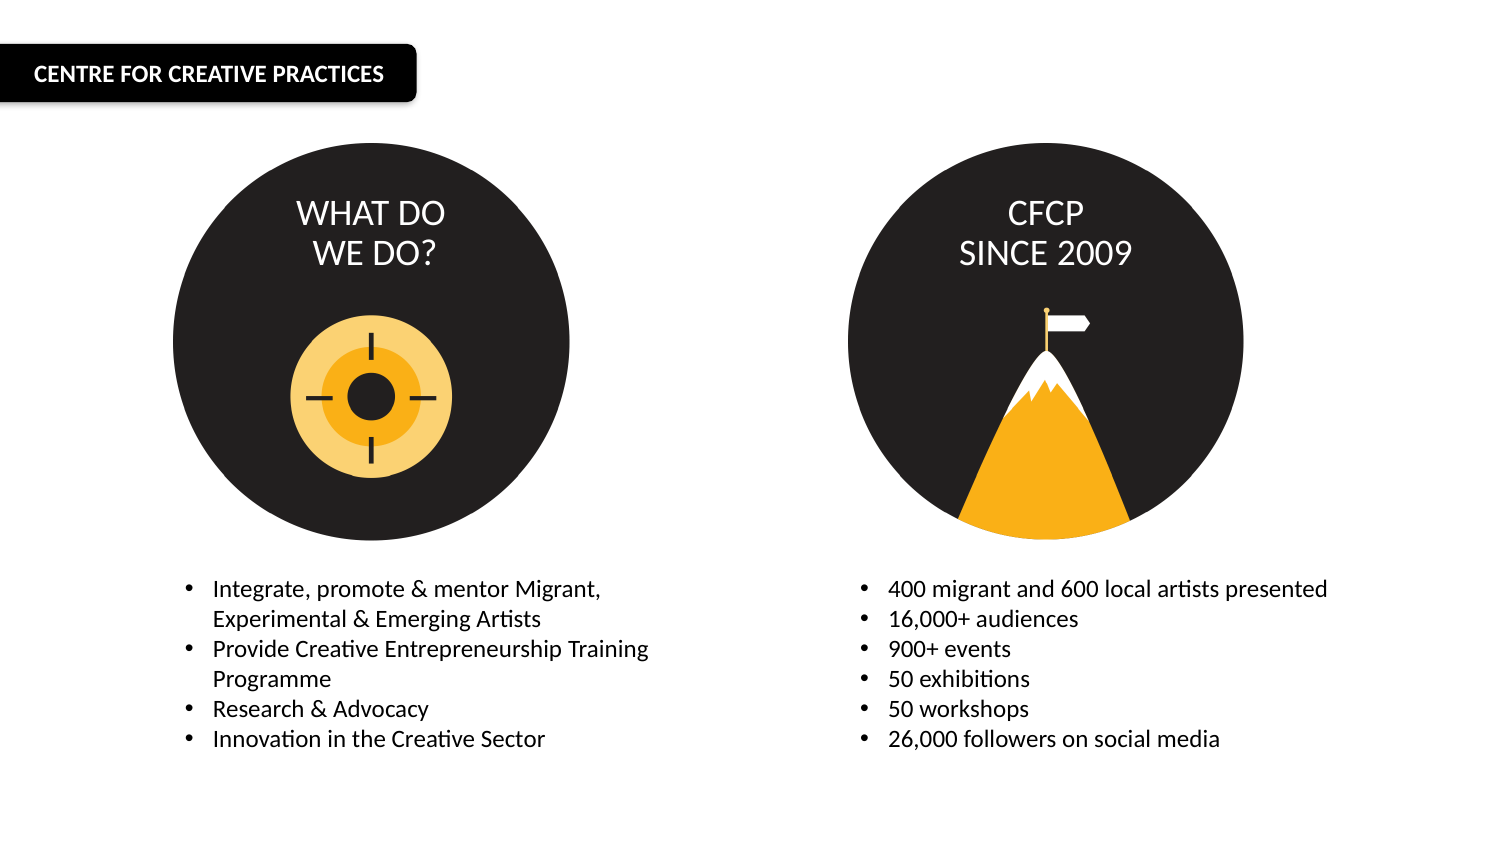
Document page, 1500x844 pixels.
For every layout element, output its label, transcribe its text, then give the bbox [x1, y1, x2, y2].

picture [169, 140, 572, 543]
text_box [0, 42, 418, 103]
text_box 400 migrant and 600 local artists presented 16,000+ audiences 900+ events 50 exhibitions 50 workshops 26,000 followers on social media [845, 565, 1357, 760]
picture [844, 140, 1248, 543]
text_box Integrate, promote & mentor Migrant, Experimental & Emerging Artists Provide Creative Entrepreneurship Training Programme Research & Advocacy Innovation in the Creative Sector [170, 565, 679, 760]
text_box CENTRE FOR CREATIVE PRACTICES [19, 49, 412, 95]
